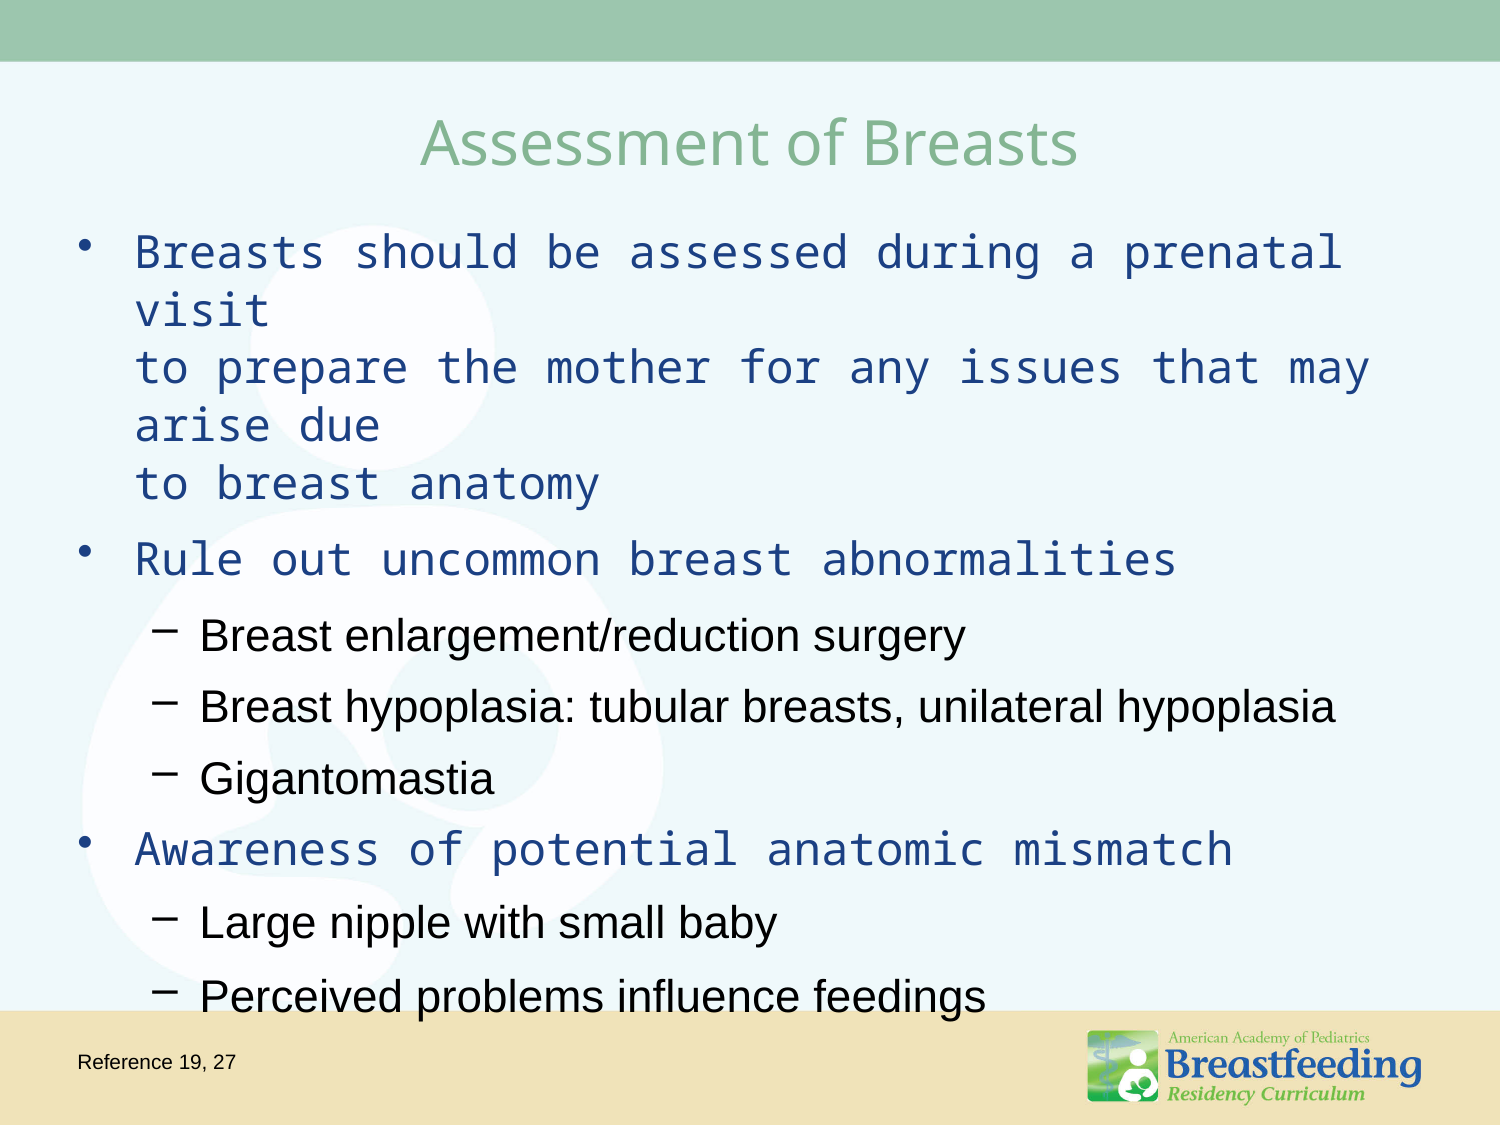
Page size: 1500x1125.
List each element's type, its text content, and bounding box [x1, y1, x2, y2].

text_box Reference 19, 27 [62, 1024, 325, 1085]
list Breasts should be assessed during a prenatal visit to prepare the mother for any issues that may arise due to breast anatomy Rule out uncommon breast abnormalities Breast enlargement/reduction surgery Breast hypoplasia: tubular breasts, unilateral hypoplasia Gigantomastia Awareness of potential anatomic mismatch Large nipple with small baby Perceived problems influence feedings [62, 212, 1463, 956]
title Assessment of Breasts [74, 37, 1426, 212]
picture [0, 0, 1500, 1125]
